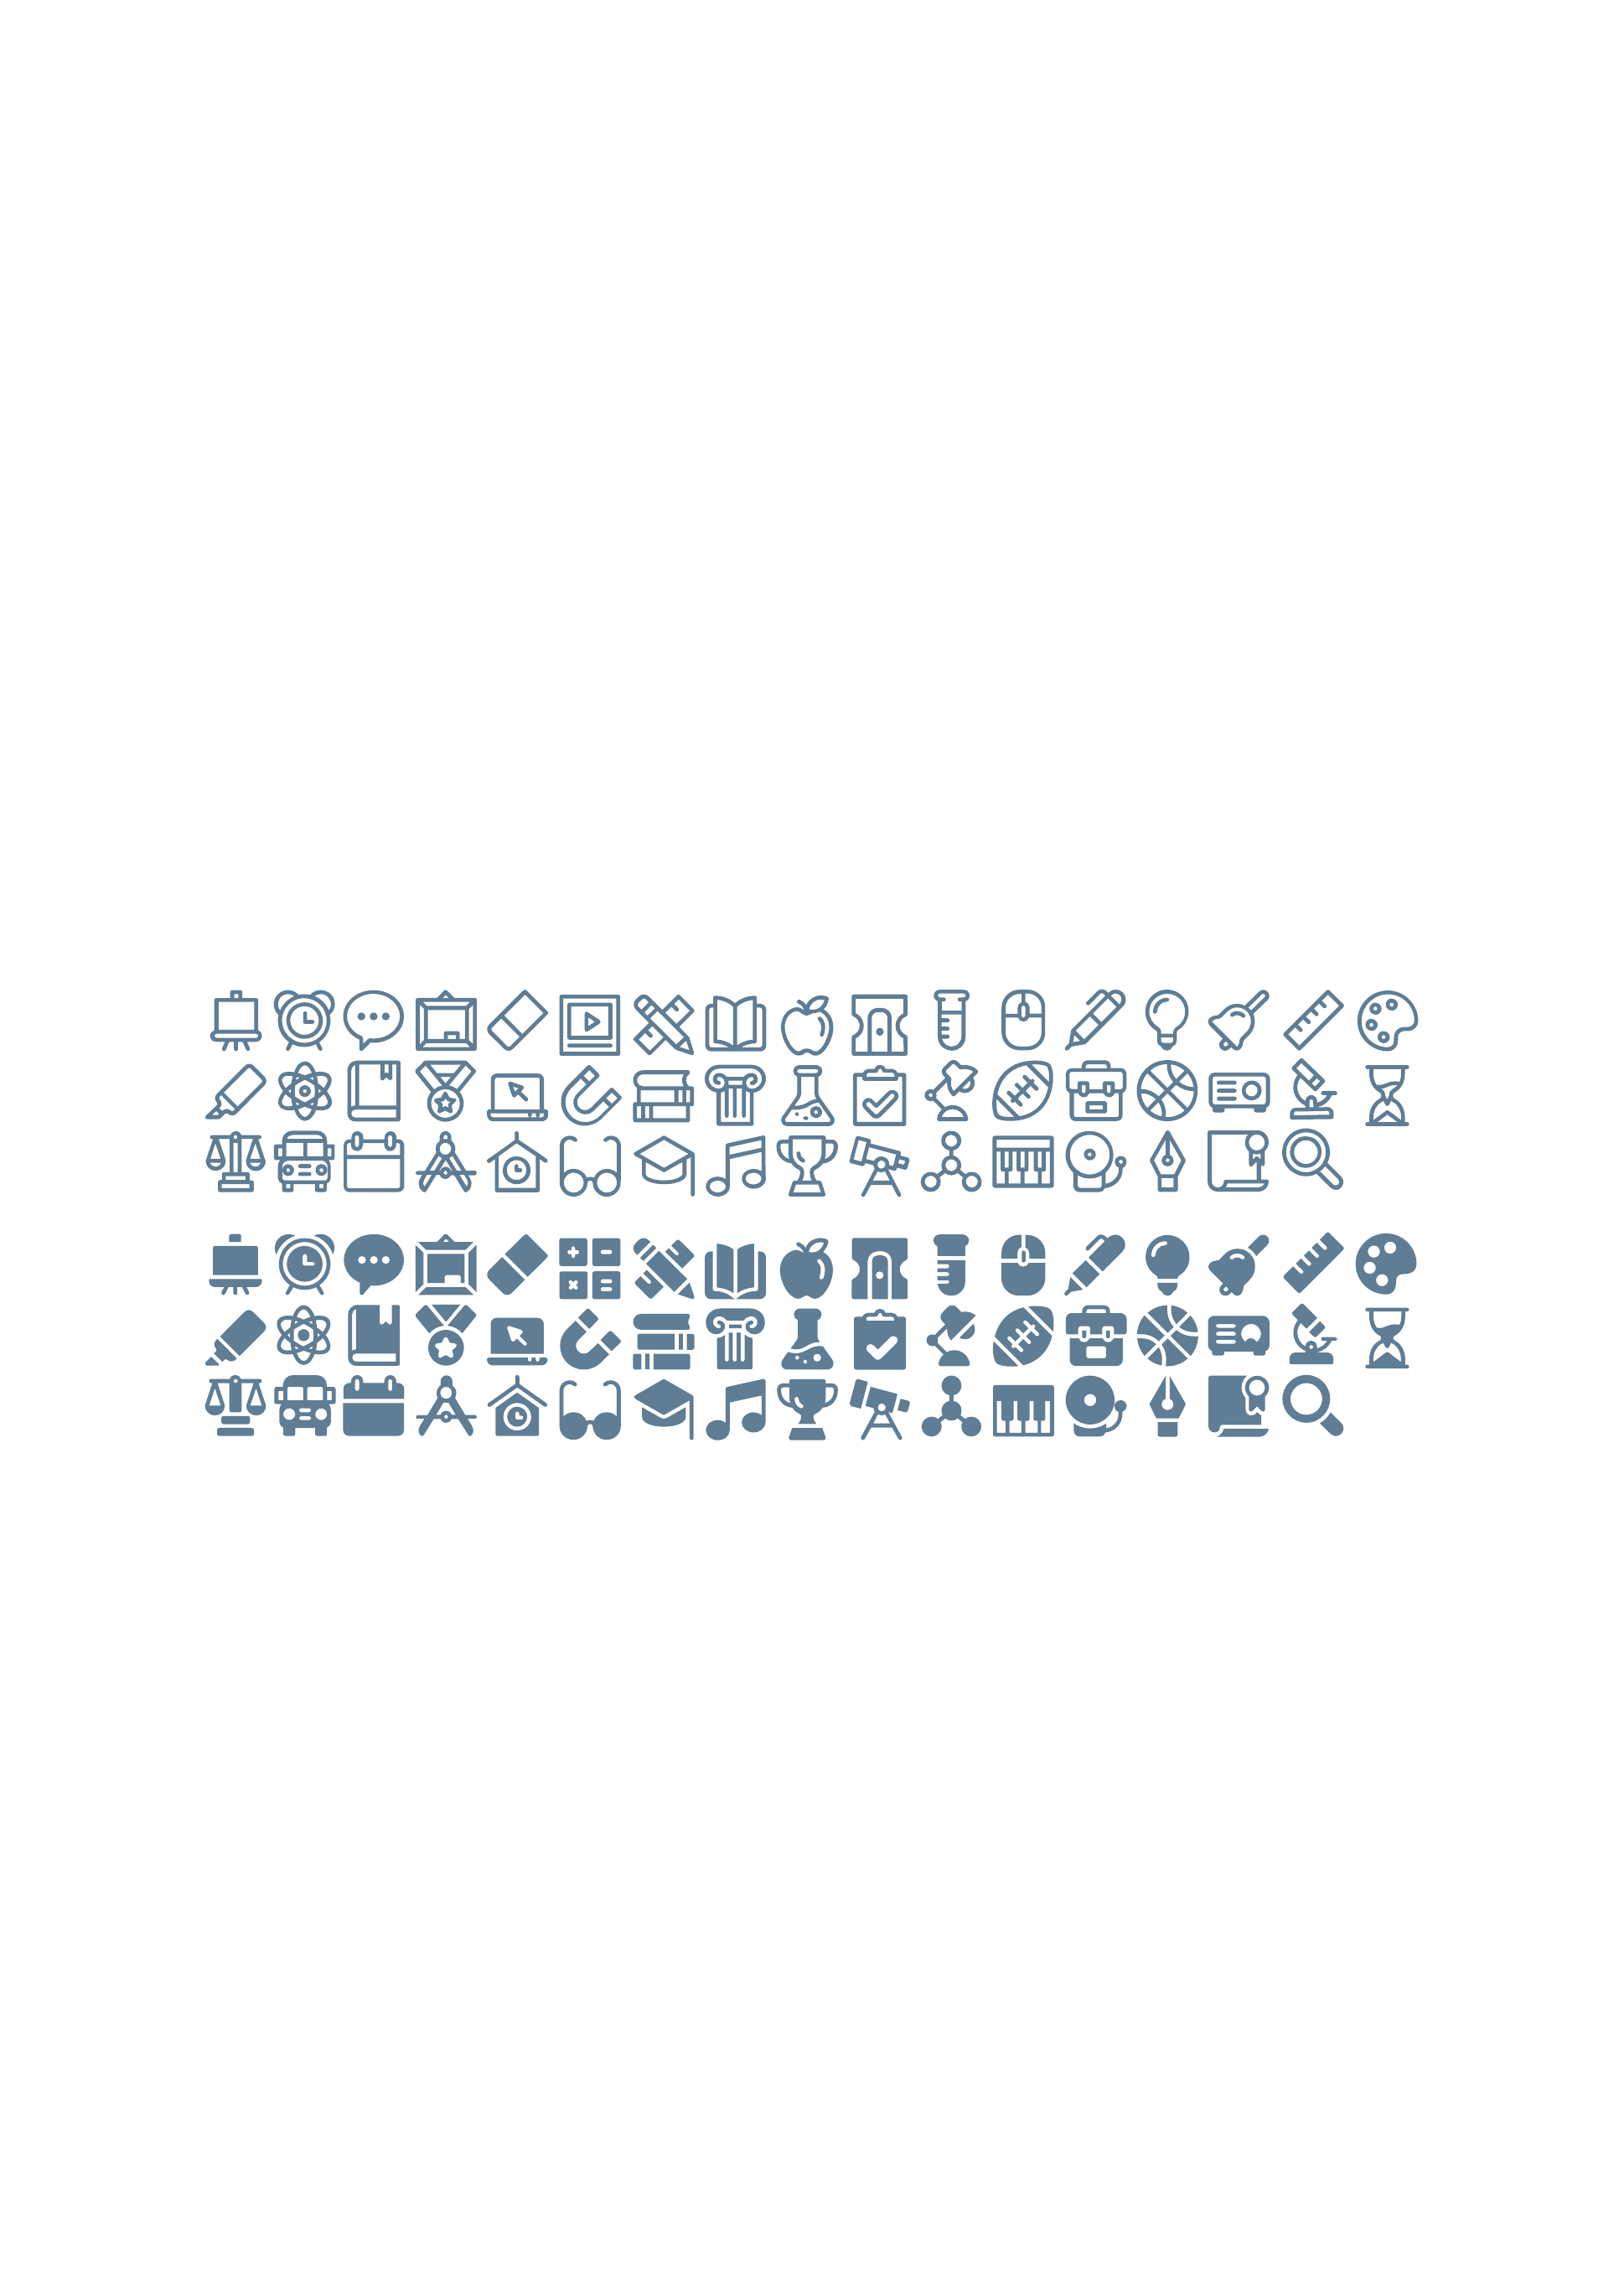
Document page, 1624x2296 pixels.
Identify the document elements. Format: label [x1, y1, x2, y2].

text_box [633, 994, 695, 1056]
text_box [347, 1060, 401, 1122]
text_box [277, 1305, 331, 1366]
text_box [1063, 1233, 1126, 1296]
text_box [926, 1305, 976, 1367]
text_box [849, 1378, 910, 1440]
text_box [851, 994, 908, 1057]
text_box [992, 1306, 1054, 1367]
text_box [1065, 1060, 1127, 1122]
text_box [776, 1135, 839, 1197]
text_box [1208, 1234, 1270, 1296]
text_box [560, 1308, 622, 1370]
text_box [992, 1135, 1054, 1188]
text_box [1282, 1374, 1344, 1437]
text_box [344, 1131, 405, 1192]
text_box [1365, 1307, 1409, 1369]
text_box [561, 1064, 622, 1126]
text_box [924, 1059, 979, 1122]
text_box [1150, 1130, 1186, 1192]
text_box [633, 1313, 695, 1370]
text_box [274, 1233, 335, 1295]
text_box [705, 995, 767, 1052]
text_box [854, 1308, 907, 1370]
text_box [209, 1233, 262, 1295]
text_box [1208, 1316, 1270, 1356]
text_box [416, 1130, 477, 1193]
text_box [851, 1238, 908, 1300]
text_box [633, 1238, 695, 1300]
text_box [486, 1130, 548, 1193]
text_box [487, 1233, 548, 1295]
text_box [706, 1135, 766, 1197]
text_box [634, 1135, 696, 1197]
text_box [1289, 1303, 1338, 1365]
text_box [1355, 1233, 1417, 1295]
text_box [633, 1070, 695, 1123]
text_box [706, 1378, 766, 1440]
text_box [559, 1238, 621, 1300]
text_box [776, 1378, 839, 1440]
text_box [273, 990, 335, 1052]
text_box [415, 1233, 477, 1295]
text_box [416, 990, 477, 1052]
text_box [486, 1317, 548, 1366]
text_box [487, 990, 549, 1051]
text_box [780, 1308, 834, 1370]
text_box [1001, 990, 1046, 1051]
text_box [204, 1310, 266, 1366]
text_box [414, 1060, 477, 1122]
text_box [1065, 1375, 1127, 1437]
text_box [416, 1375, 477, 1436]
text_box [343, 990, 405, 1052]
text_box [991, 1060, 1053, 1121]
text_box [1064, 989, 1126, 1051]
text_box [920, 1130, 982, 1192]
text_box [1208, 1072, 1270, 1113]
text_box [1145, 1234, 1190, 1296]
text_box [343, 1374, 405, 1436]
text_box [1365, 1065, 1409, 1126]
text_box [274, 1375, 336, 1436]
text_box [204, 1374, 266, 1436]
text_box [704, 1243, 767, 1300]
text_box [993, 1384, 1054, 1437]
text_box [486, 1073, 549, 1122]
text_box [415, 1304, 477, 1366]
text_box [1145, 989, 1189, 1052]
text_box [1208, 1130, 1269, 1192]
text_box [780, 995, 834, 1056]
text_box [779, 1238, 833, 1299]
text_box [1208, 1375, 1270, 1437]
text_box [921, 1375, 982, 1437]
text_box [344, 1233, 404, 1295]
text_box [1283, 1232, 1344, 1294]
text_box [1136, 1060, 1198, 1122]
text_box [1001, 1234, 1046, 1296]
text_box [559, 1135, 621, 1197]
text_box [780, 1064, 835, 1127]
text_box [205, 1130, 266, 1192]
text_box [348, 1304, 401, 1366]
text_box [559, 994, 621, 1057]
text_box [277, 1061, 333, 1121]
text_box [1065, 1305, 1127, 1367]
text_box [634, 1378, 694, 1440]
text_box [706, 1308, 766, 1370]
text_box [487, 1374, 548, 1436]
text_box [1290, 1058, 1337, 1120]
text_box [704, 1064, 766, 1126]
text_box [1136, 1305, 1199, 1367]
text_box [849, 1135, 910, 1197]
text_box [933, 1233, 970, 1296]
text_box [852, 1064, 907, 1127]
text_box [1283, 990, 1344, 1051]
text_box [934, 990, 970, 1051]
text_box [1208, 990, 1270, 1052]
text_box [1281, 1128, 1344, 1191]
text_box [559, 1380, 621, 1440]
text_box [1149, 1375, 1186, 1437]
text_box [1065, 1130, 1127, 1192]
text_box [209, 990, 262, 1052]
text_box [1357, 990, 1419, 1052]
text_box [205, 1063, 266, 1120]
text_box [273, 1130, 335, 1192]
